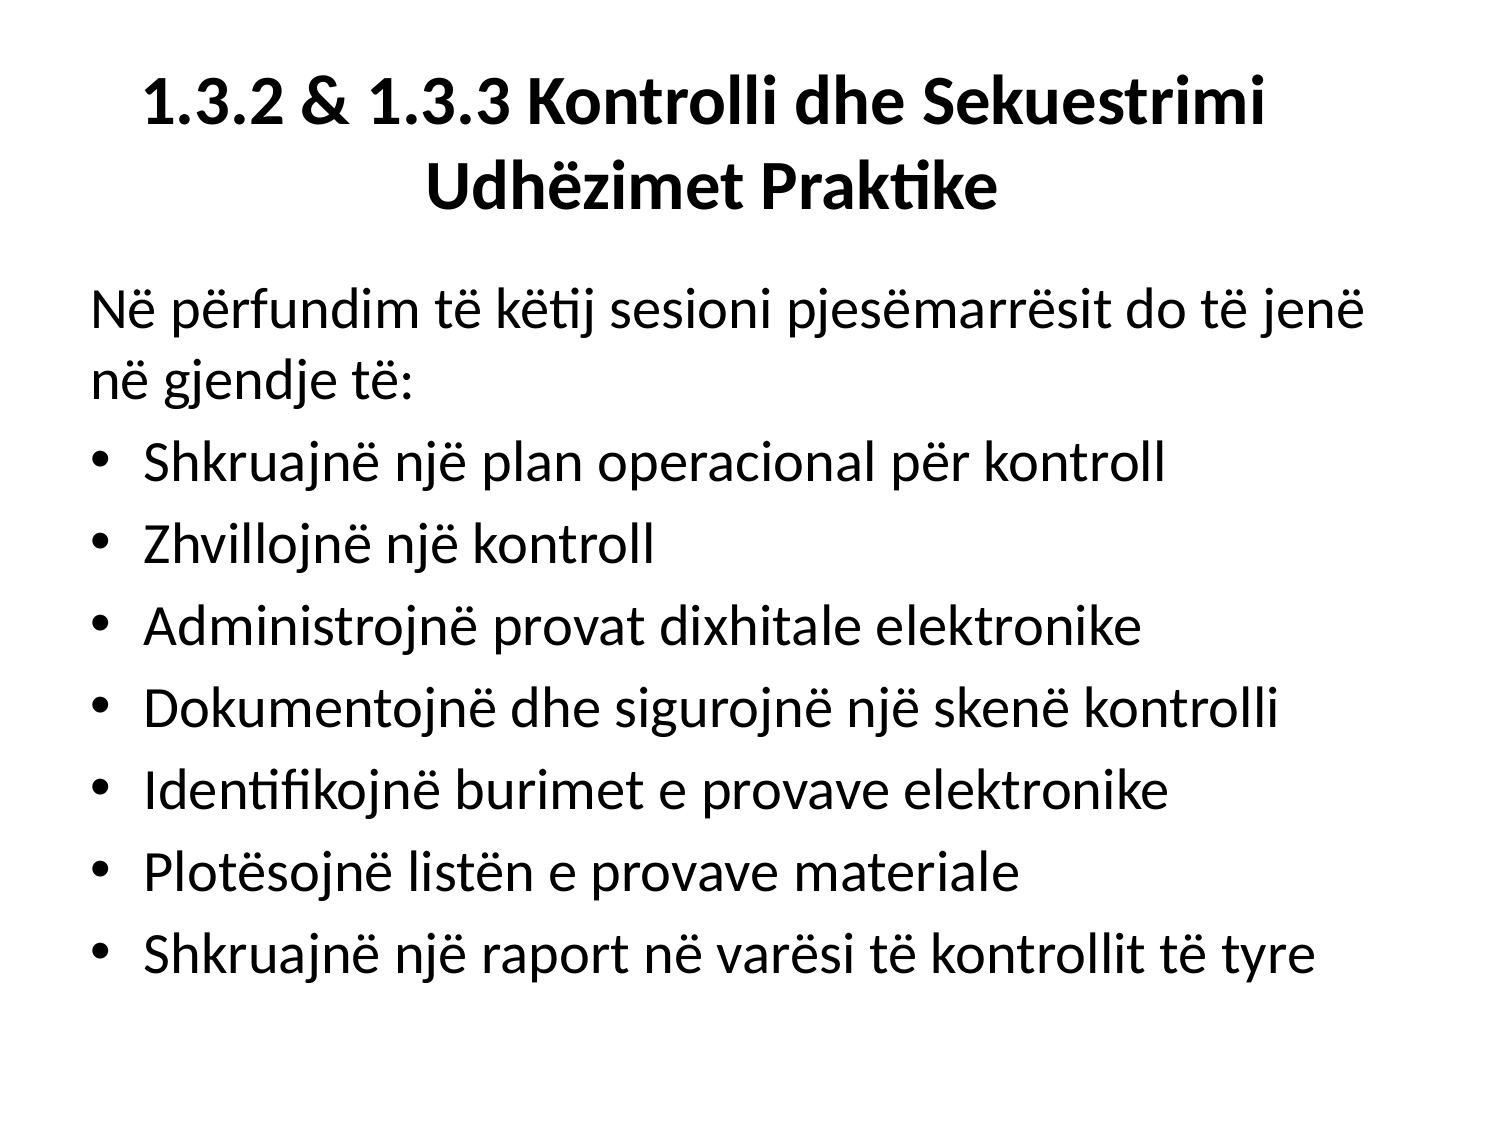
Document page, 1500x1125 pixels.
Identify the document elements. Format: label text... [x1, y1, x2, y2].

title 1.3.2 & 1.3.3 Kontrolli dhe Sekuestrimi Udhëzimet Praktike [0, 45, 1425, 233]
list Në përfundim të këtij sesioni pjesëmarrësit do të jenë në gjendje të: Shkruajnë një plan operacional për kontroll Zhvillojnë një kontroll Administrojnë provat dixhitale elektronike Dokumentojnë dhe sigurojnë një skenë kontrolli Identifikojnë burimet e provave elektronike Plotësojnë listën e provave materiale Shkruajnë një raport në varësi të kontrollit të tyre [75, 262, 1425, 1005]
